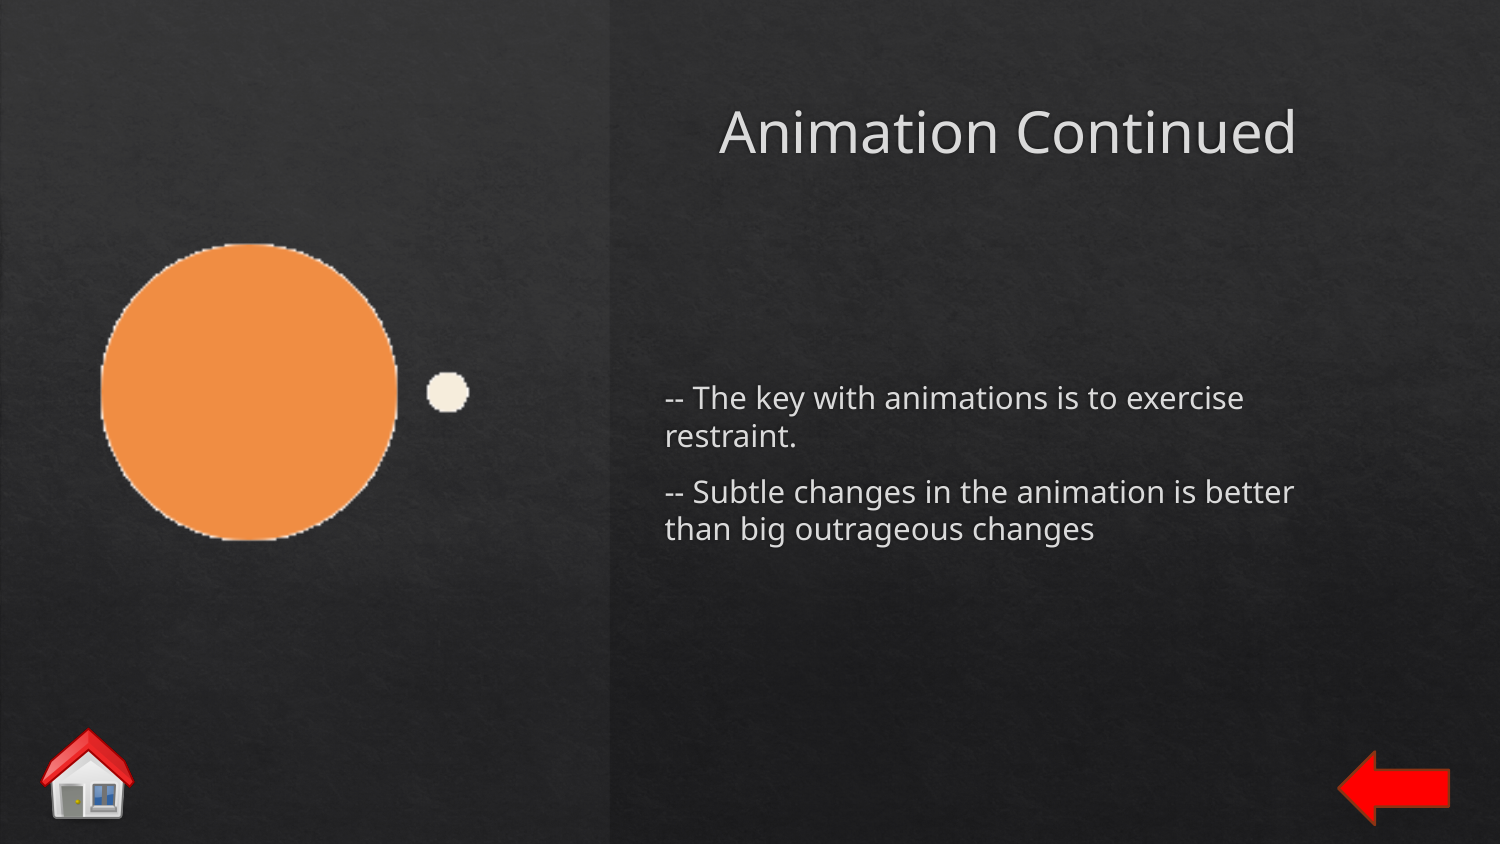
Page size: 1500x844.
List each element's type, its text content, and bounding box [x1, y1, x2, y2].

list -- The key with animations is to exercise restraint. -- Subtle changes in the animation is better than big outrageous changes [649, 225, 1369, 701]
text_box [1337, 750, 1451, 827]
title Animation Continued [649, 75, 1369, 195]
picture [0, 0, 610, 844]
